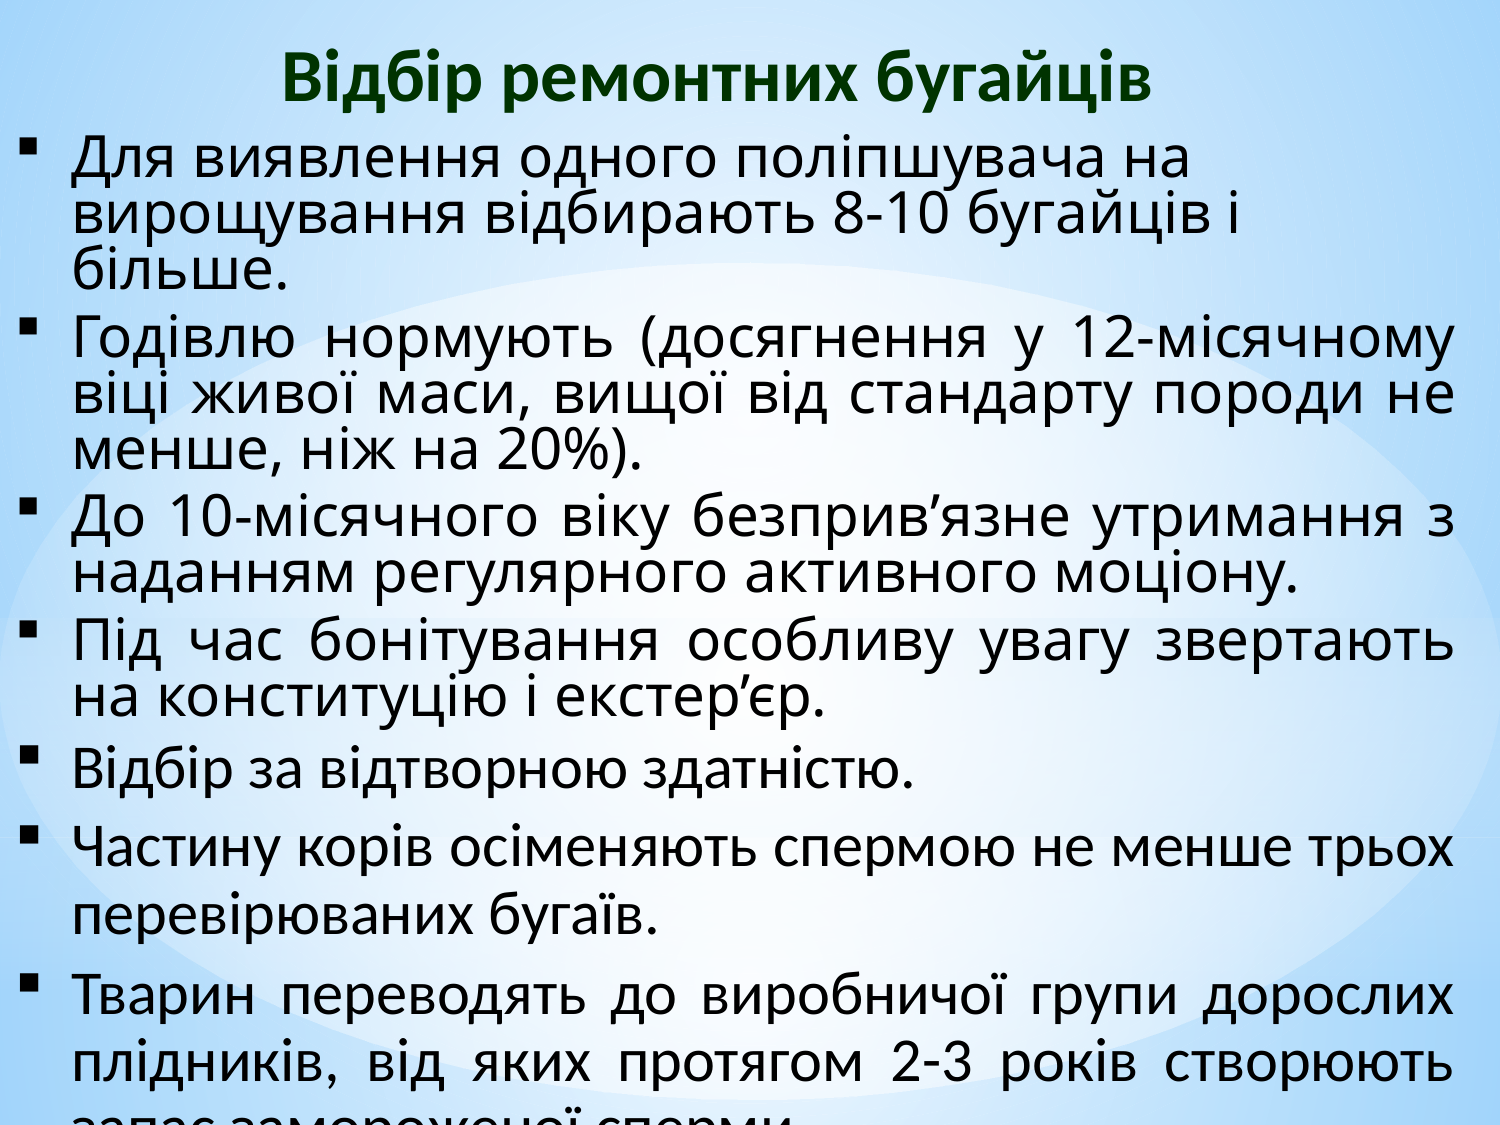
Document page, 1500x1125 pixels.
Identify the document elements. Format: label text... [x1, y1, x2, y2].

text_box Для виявлення одного поліпшувача на вирощування відбирають 8-10 бугайців і більше. Годівлю нормують (досягнення у 12-місячному віці живої маси, вищої від стандарту породи не менше, ніж на 20%). До 10-місячного віку безприв’язне утримання з наданням регулярного активного моціону. Під час бонітування особливу увагу звертають на конституцію і екстер’єр. Відбір за відтворною здатністю. Частину корів осіменяють спермою не менше трьох перевірюваних бугаїв. Тварин переводять до виробничої групи дорослих плідників, від яких протягом 2-3 років створюють запас замороженої сперми [0, 125, 1471, 1125]
text_box Відбір ремонтних бугайців [267, 18, 1170, 124]
